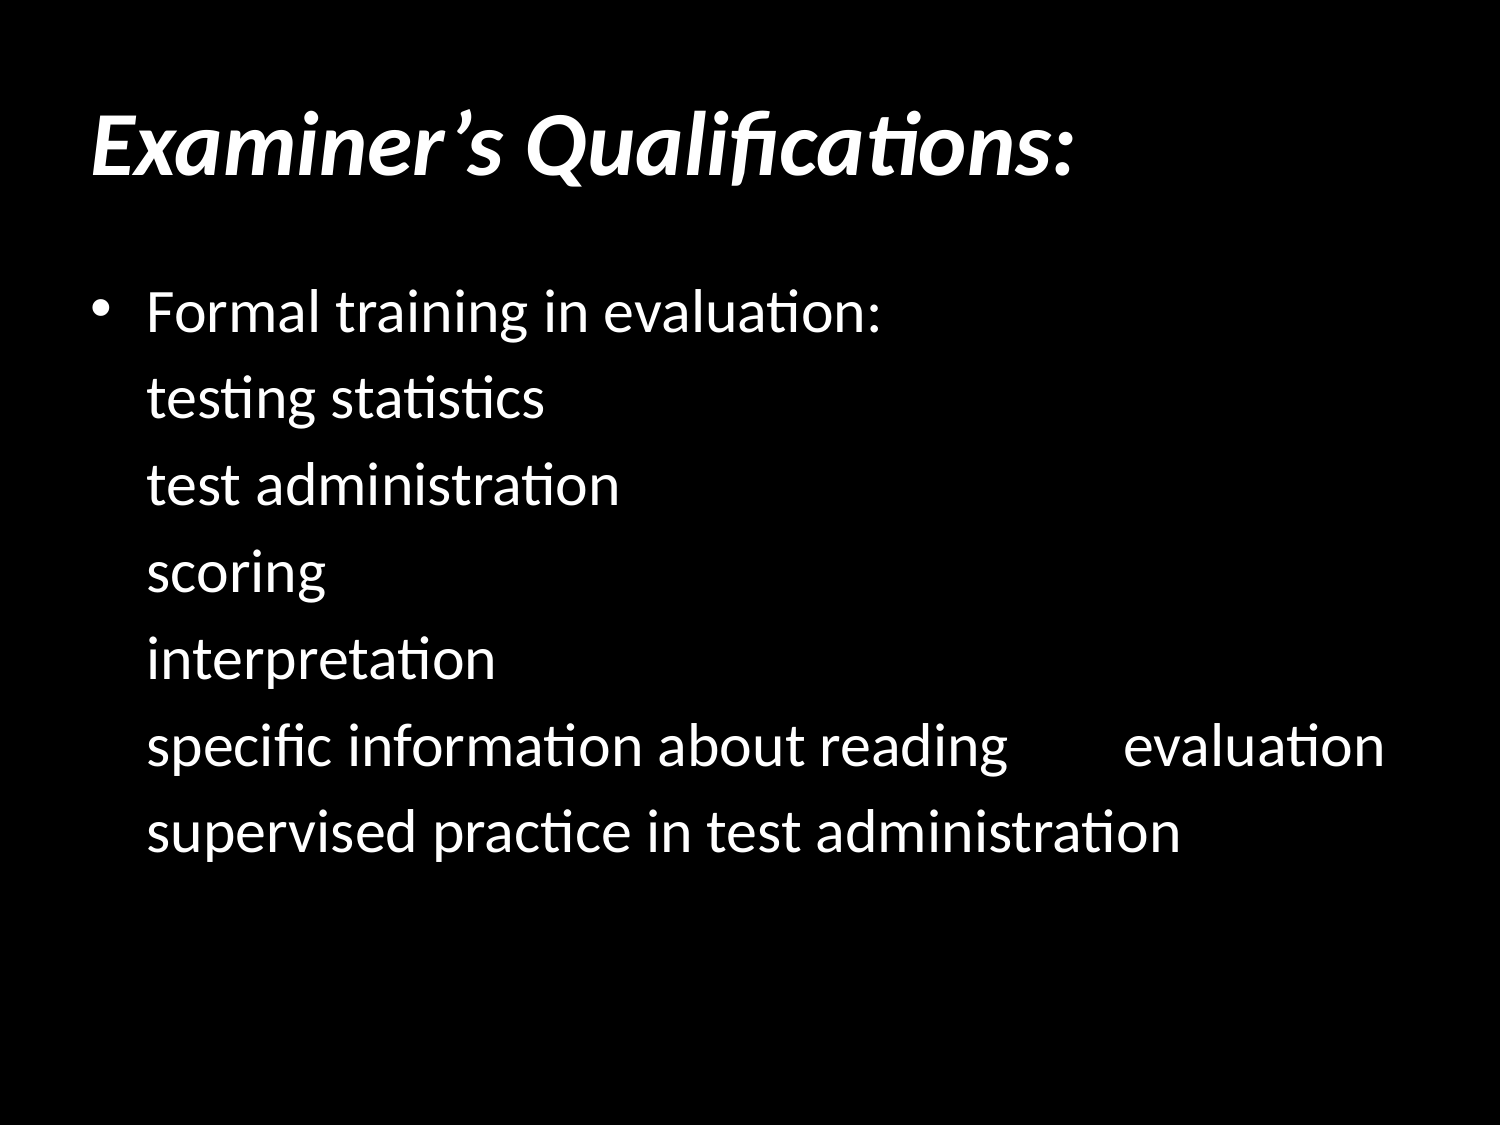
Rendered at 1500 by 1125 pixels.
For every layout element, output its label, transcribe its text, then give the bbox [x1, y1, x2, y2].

list Formal training in evaluation: testing statistics test administration scoring interpretation specific information about reading evaluation supervised practice in test administration [75, 262, 1425, 1005]
title Examiner’s Qualifications: [75, 45, 1425, 233]
